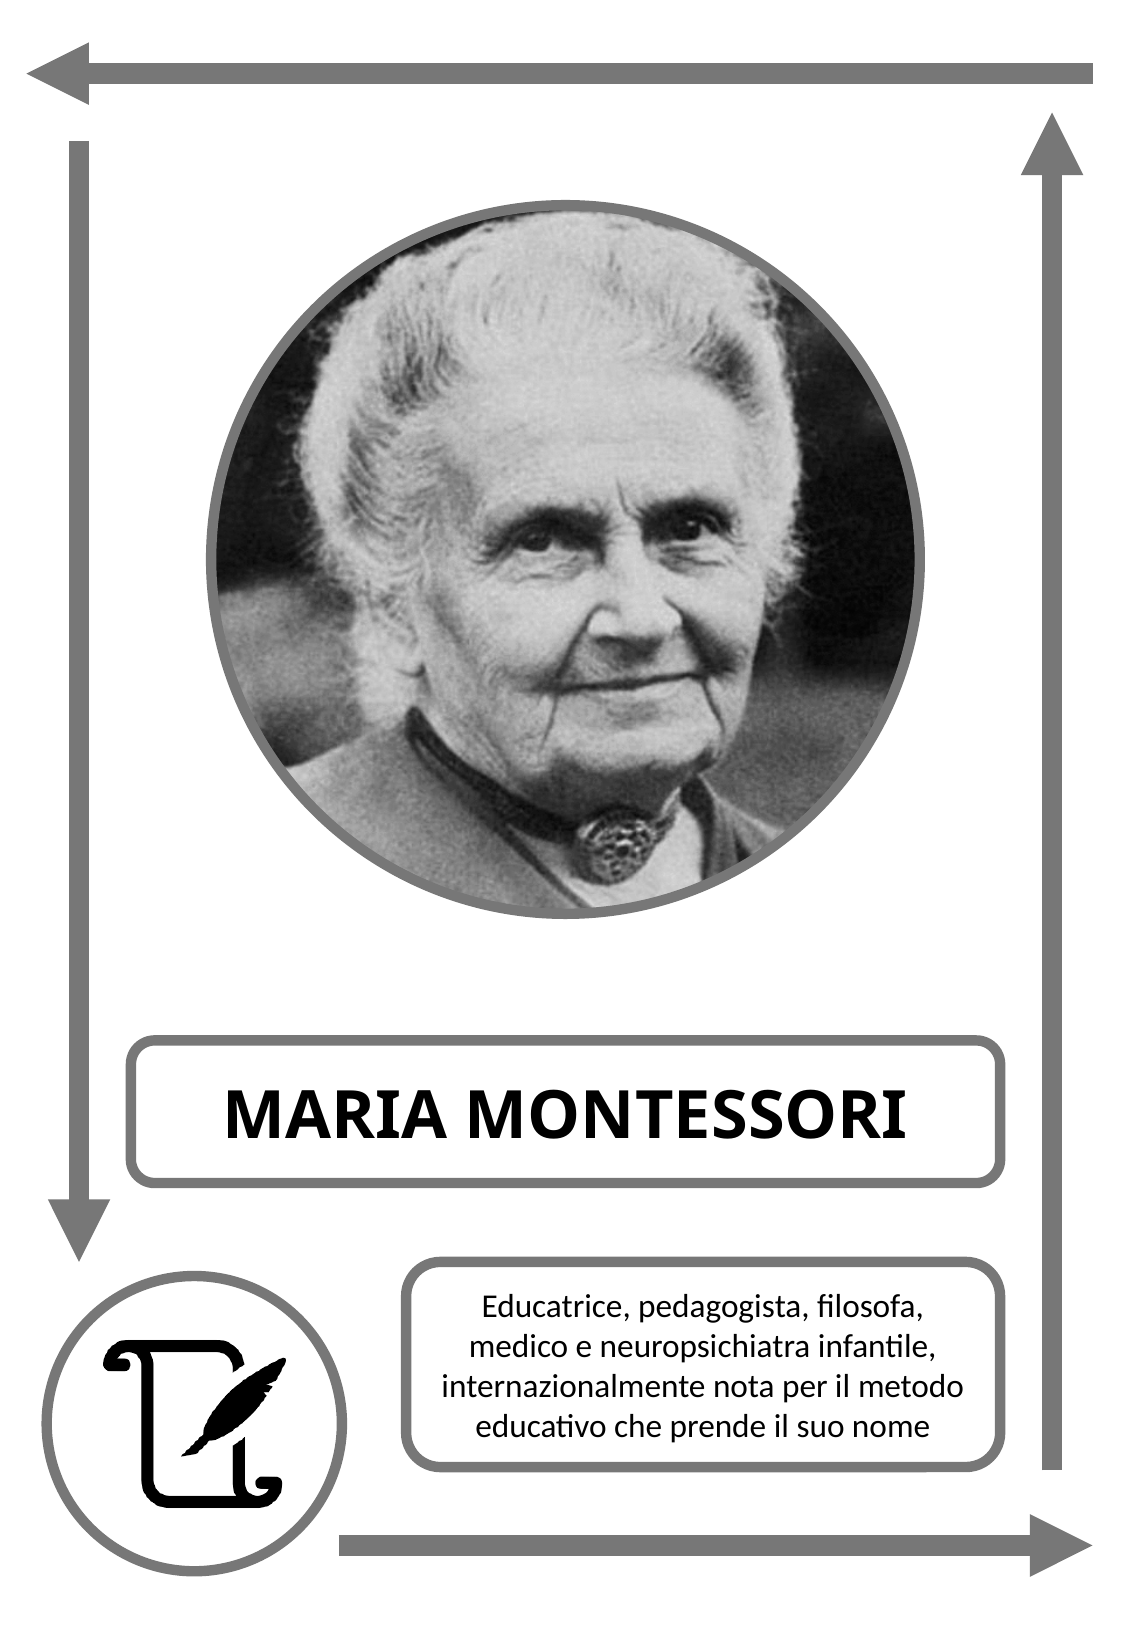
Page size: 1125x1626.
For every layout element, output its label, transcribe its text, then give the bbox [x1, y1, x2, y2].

text_box MARIA MONTESSORI [129, 1039, 1002, 1185]
text_box Educatrice, pedagogista, filosofa, medico e neuropsichiatra infantile, internazionalmente nota per il metodo educativo che prende il suo nome [405, 1260, 1002, 1469]
text_box [45, 1274, 343, 1573]
picture [211, 205, 920, 915]
picture [103, 1332, 286, 1515]
